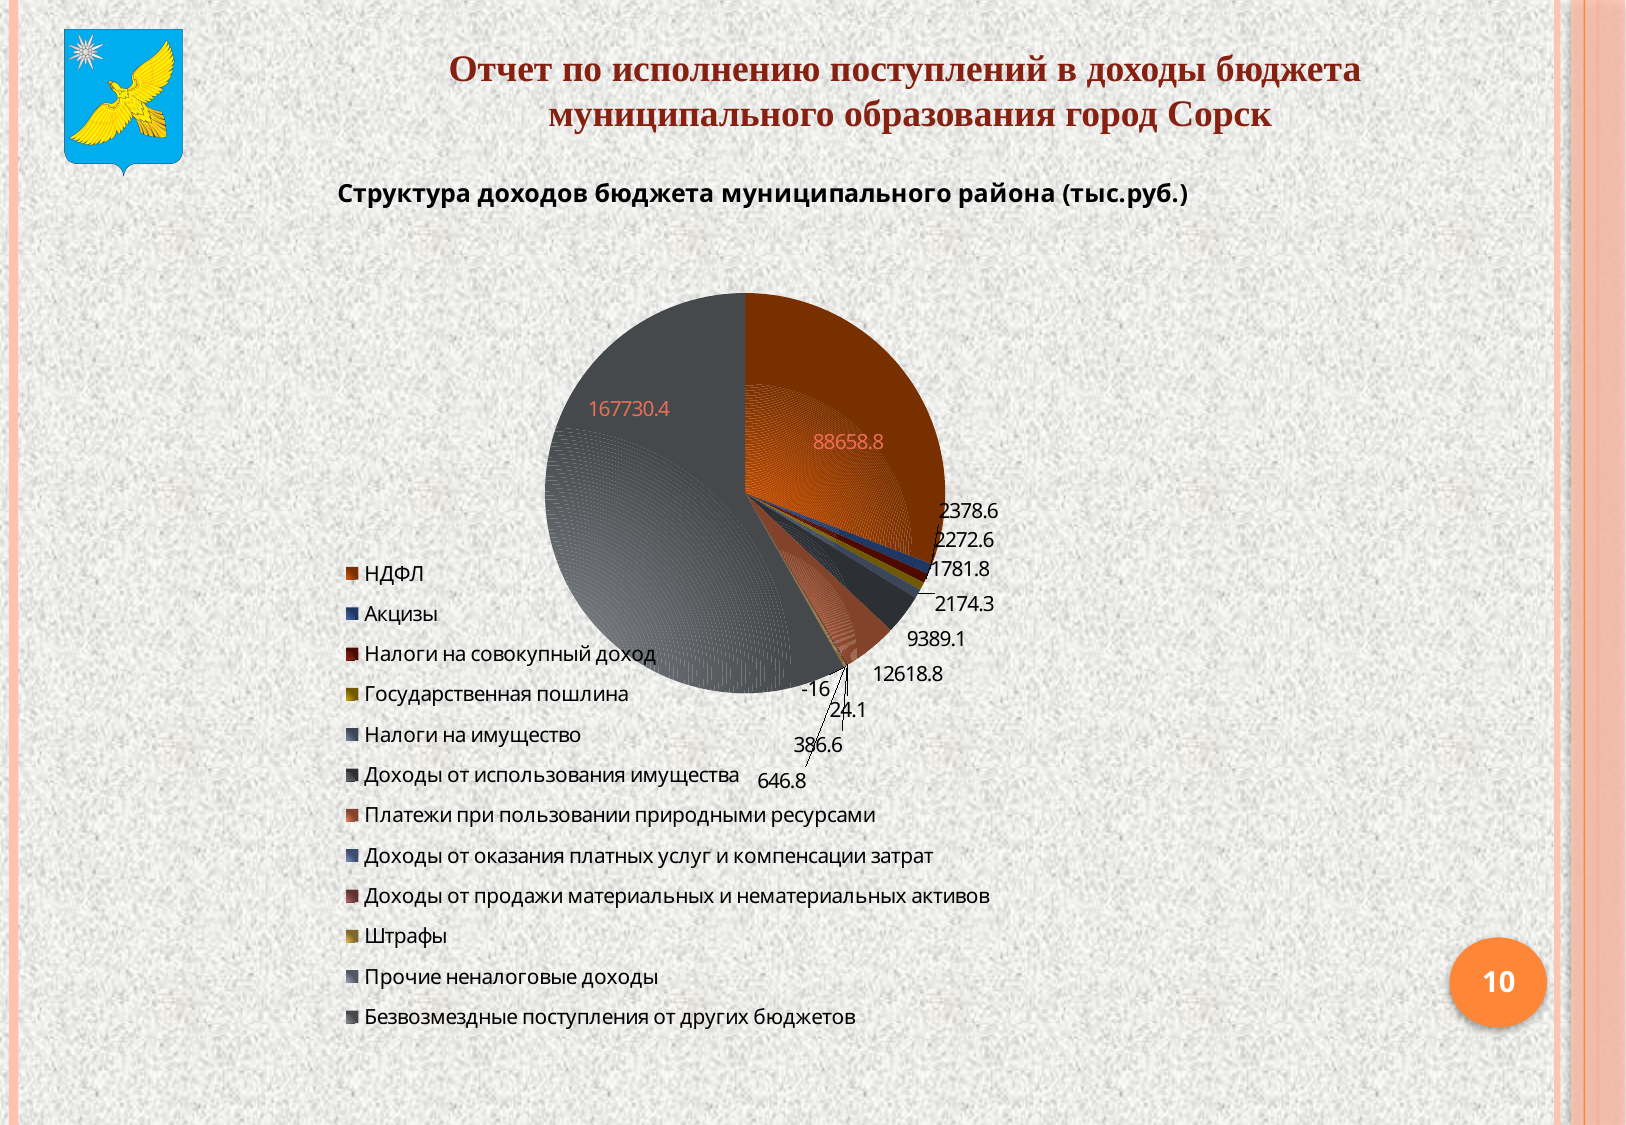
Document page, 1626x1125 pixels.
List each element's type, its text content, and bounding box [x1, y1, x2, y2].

chart [194, 141, 1338, 1088]
picture [19, 0, 1554, 1125]
picture [0, 0, 8, 1125]
slide_number 10 [1444, 940, 1553, 1027]
picture [1561, 0, 1570, 1125]
text_box Отчет по исполнению поступлений в доходы бюджета муниципального образования город Сорск [273, 36, 1548, 142]
